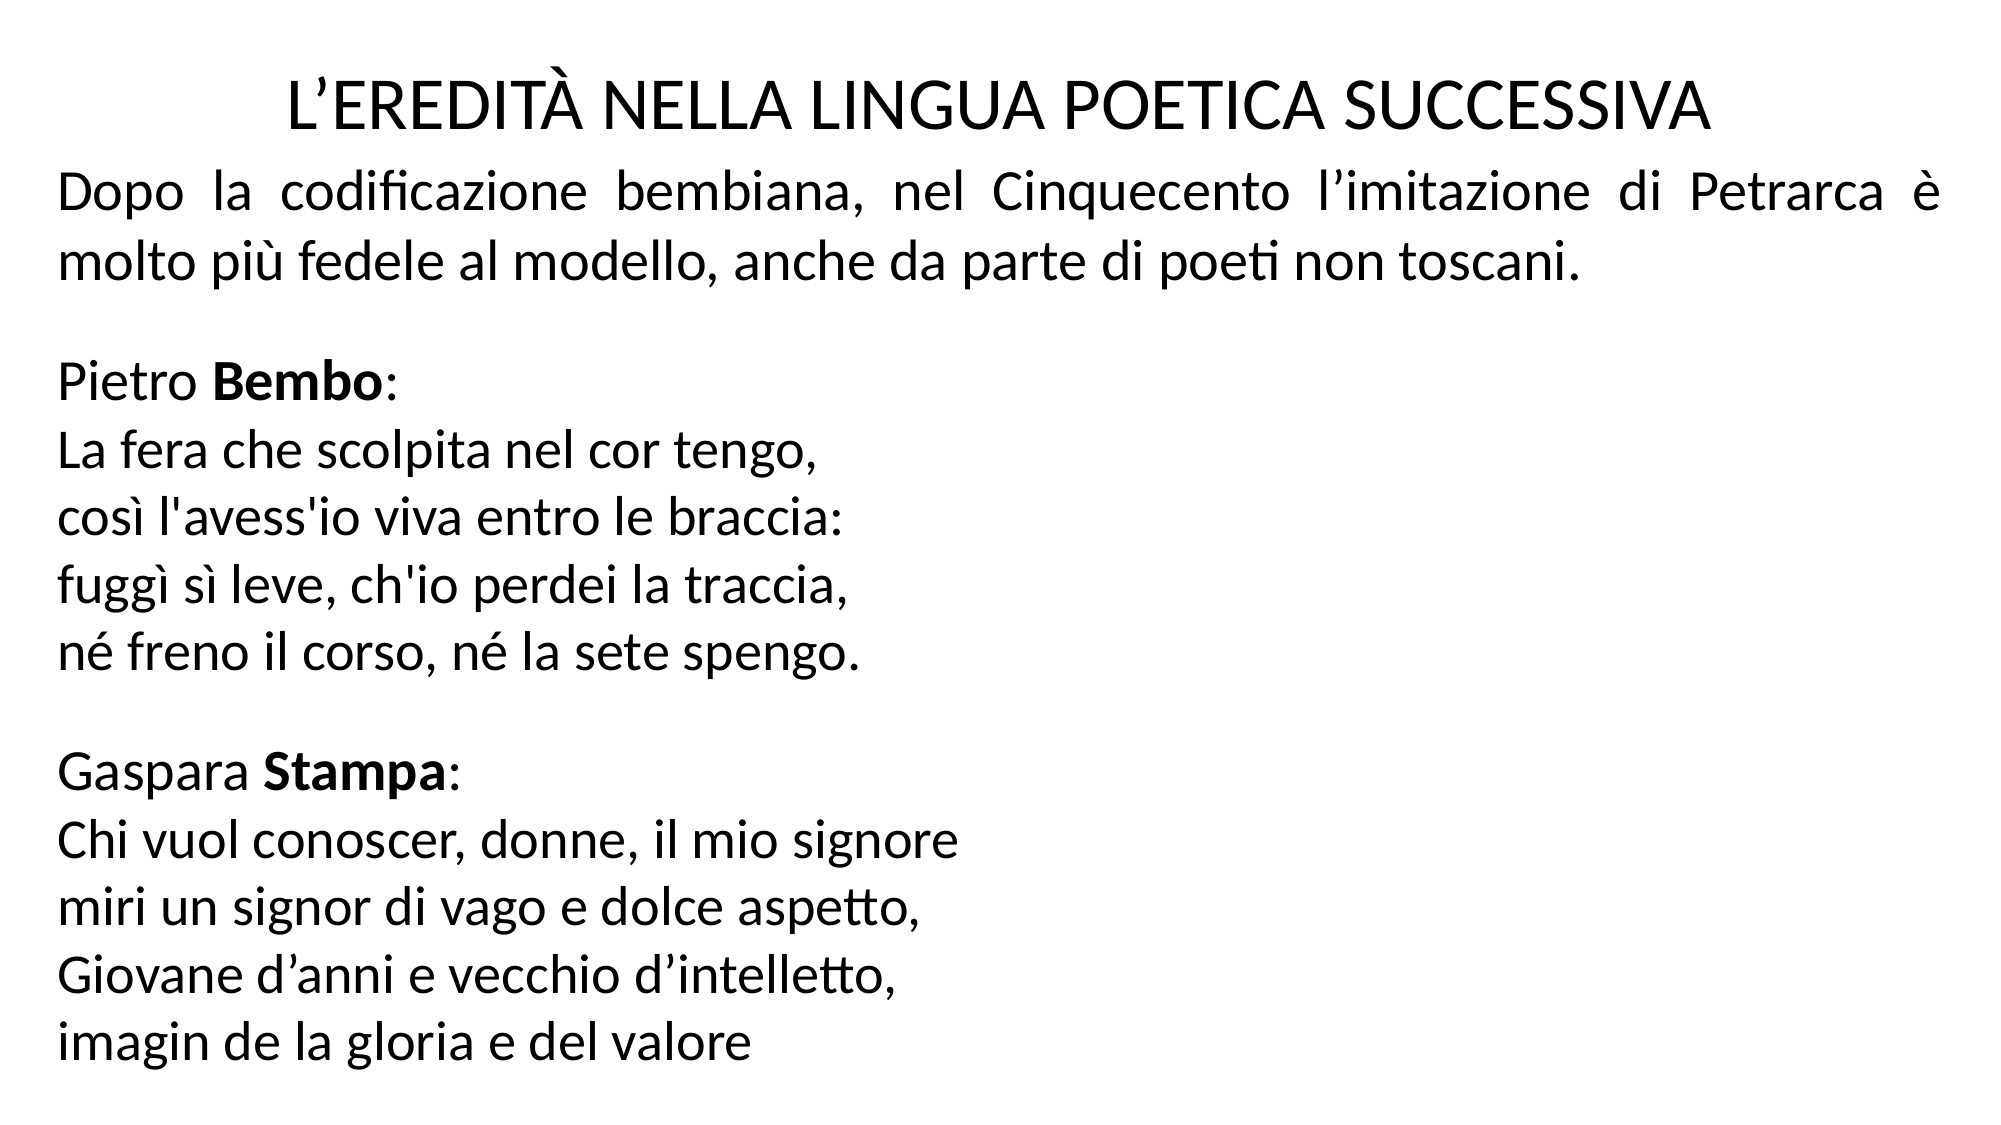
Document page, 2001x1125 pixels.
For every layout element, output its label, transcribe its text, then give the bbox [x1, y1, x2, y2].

text_box L’EREDITÀ NELLA LINGUA POETICA SUCCESSIVA [61, 47, 1939, 144]
text_box Dopo la codificazione bembiana, nel Cinquecento l’imitazione di Petrarca è molto più fedele al modello, anche da parte di poeti non toscani. Pietro Bembo: La fera che scolpita nel cor tengo, così l'avess'io viva entro le braccia: fuggì sì leve, ch'io perdei la traccia, né freno il corso, né la sete spengo. Gaspara Stampa: Chi vuol conoscer, donne, il mio signore miri un signor di vago e dolce aspetto, Giovane d’anni e vecchio d’intelletto, imagin de la gloria e del valore [42, 144, 1958, 1080]
